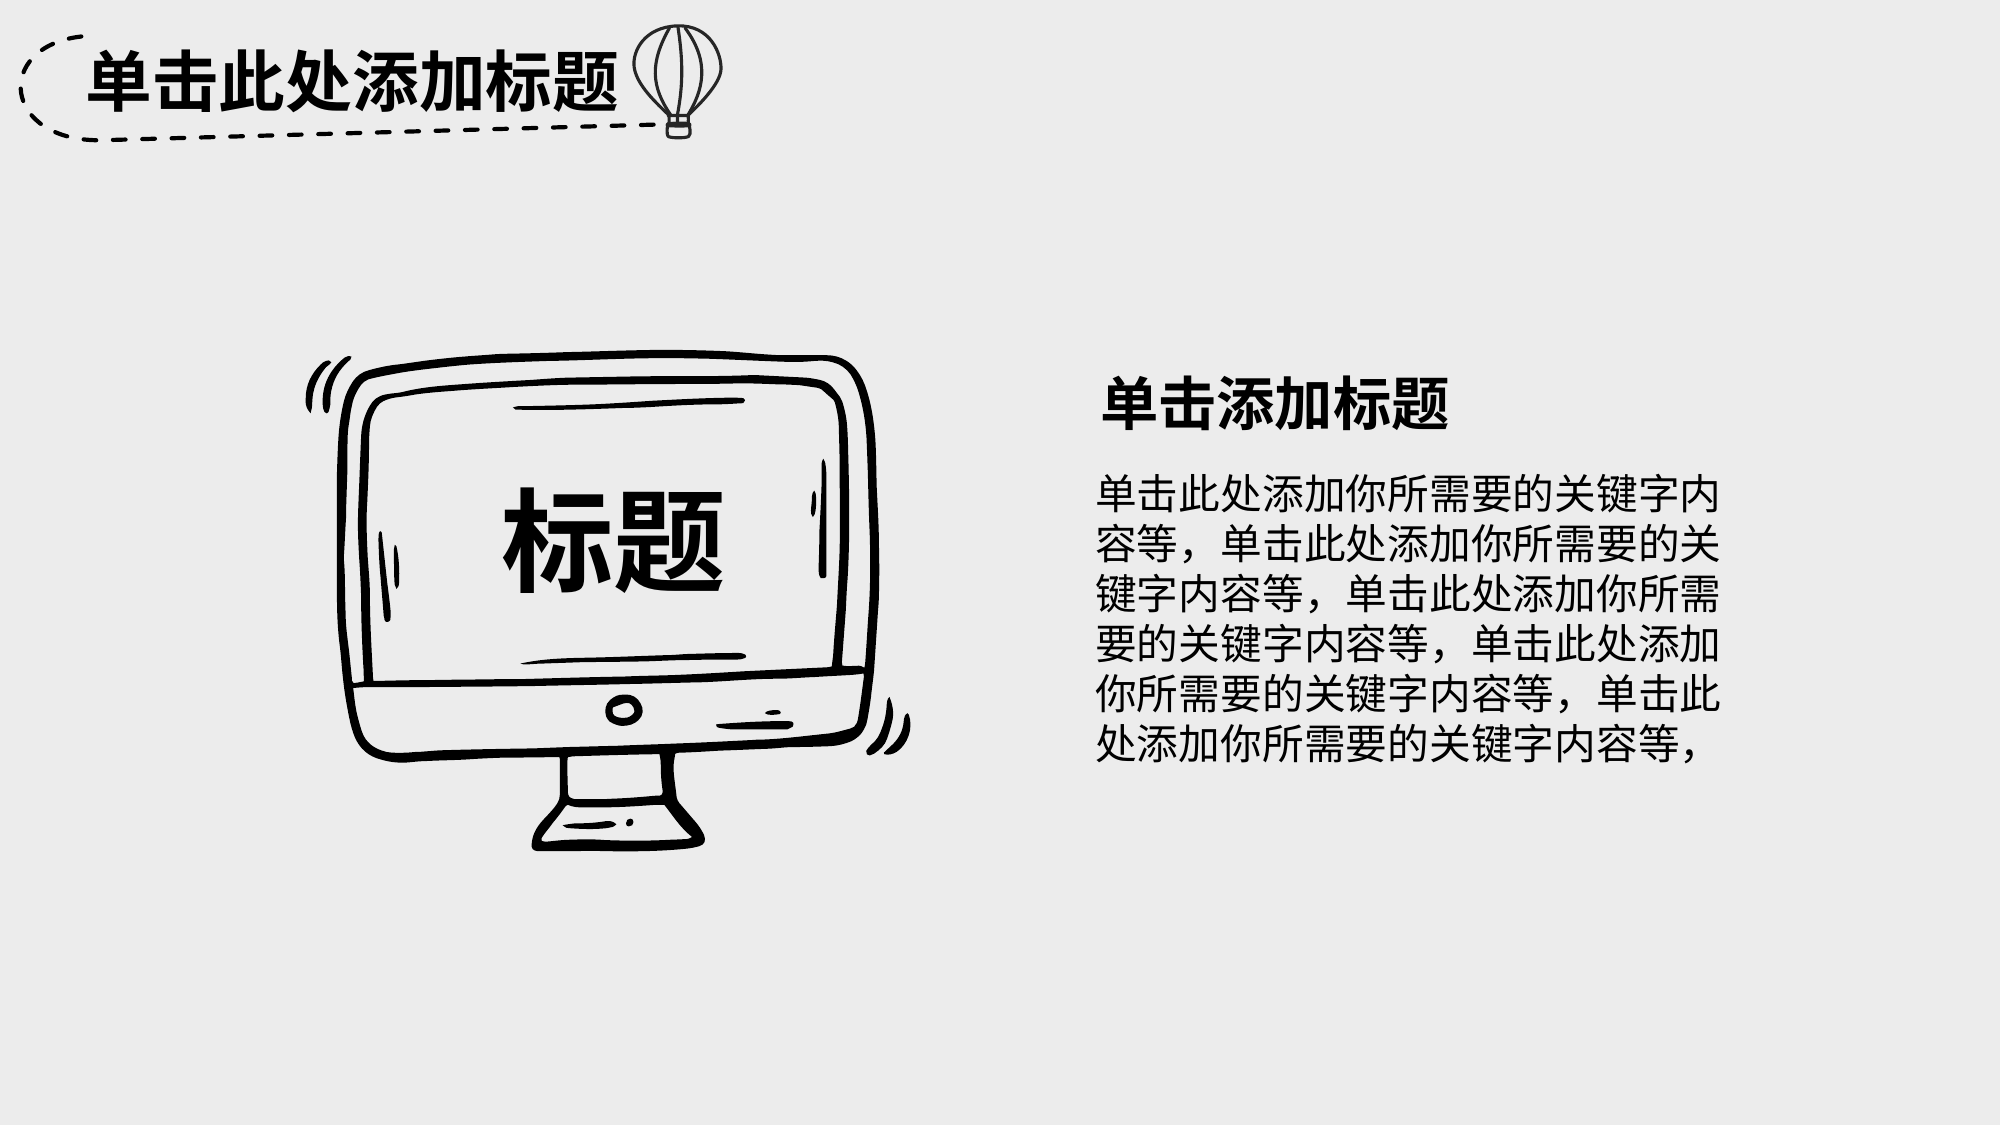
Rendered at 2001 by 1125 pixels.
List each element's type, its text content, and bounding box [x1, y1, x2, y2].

text_box [19, 38, 570, 142]
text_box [633, 25, 722, 138]
text_box 单击此处添加标题 [70, 31, 633, 127]
text_box 单击此处添加你所需要的关键字内容等，单击此处添加你所需要的关键字内容等，单击此处添加你所需要的关键字内容等，单击此处添加你所需要的关键字内容等，单击此处添加你所需要的关键字内容等， [1064, 460, 1752, 776]
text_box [305, 349, 914, 852]
text_box 单击添加标题 [1085, 360, 1465, 445]
